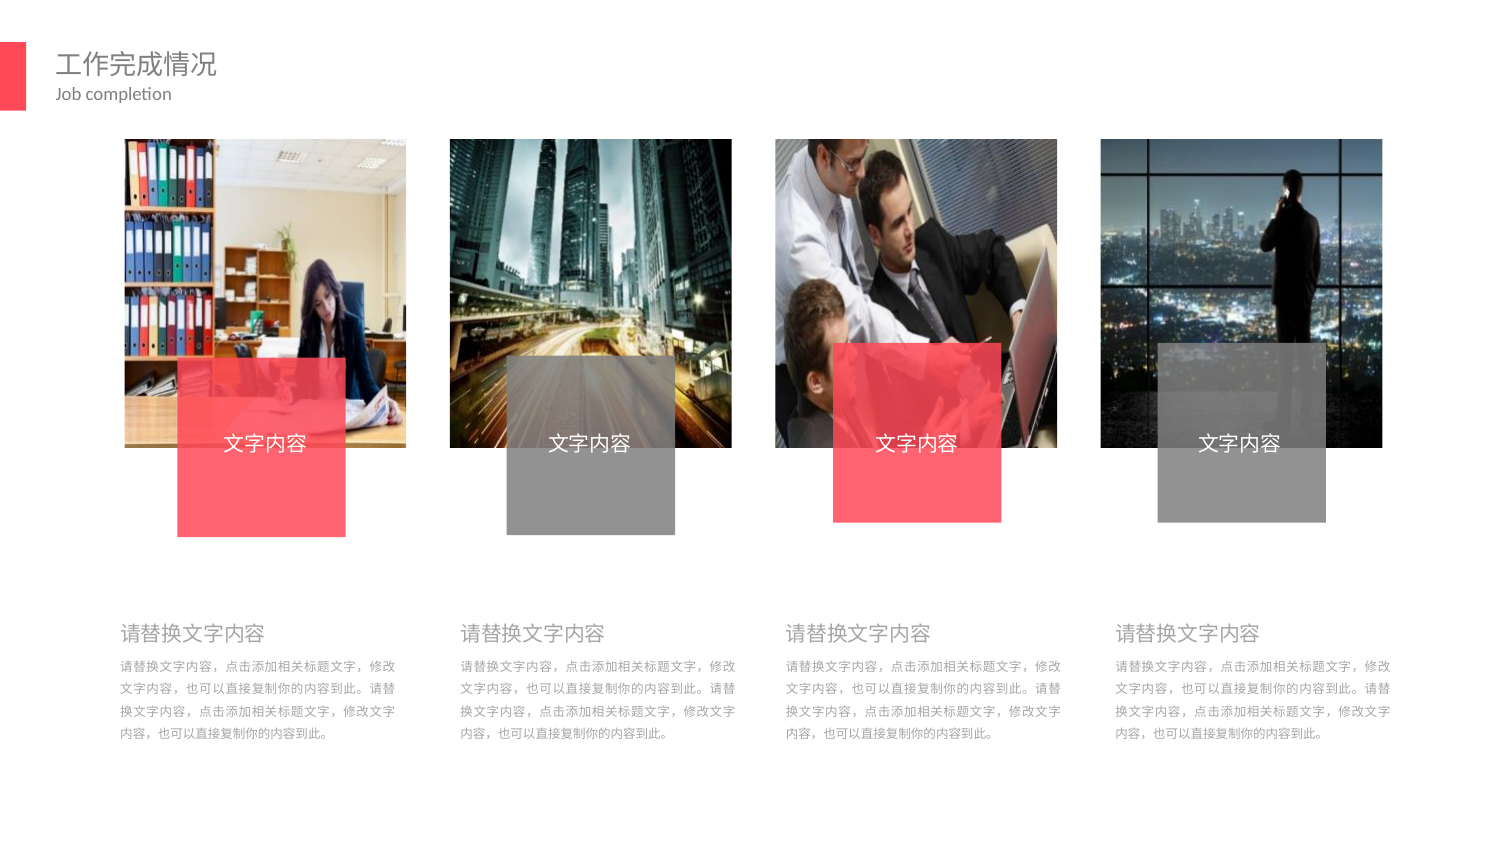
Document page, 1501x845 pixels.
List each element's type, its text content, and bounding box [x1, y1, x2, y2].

text_box [1100, 138, 1383, 448]
text_box 请替换文字内容 [1104, 615, 1359, 645]
text_box [177, 357, 346, 538]
text_box [1157, 342, 1326, 523]
text_box [124, 138, 407, 448]
text_box [833, 342, 1002, 523]
text_box 文字内容 [858, 424, 977, 467]
text_box 请替换文字内容，点击添加相关标题文字，修改文字内容，也可以直接复制你的内容到此。请替换文字内容，点击添加相关标题文字，修改文字内容，也可以直接复制你的内容到此。 [1104, 645, 1402, 750]
text_box 文字内容 [1180, 424, 1299, 467]
text_box [774, 138, 1058, 448]
text_box 请替换文字内容 [109, 615, 364, 645]
text_box [449, 138, 733, 448]
text_box 请替换文字内容，点击添加相关标题文字，修改文字内容，也可以直接复制你的内容到此。请替换文字内容，点击添加相关标题文字，修改文字内容，也可以直接复制你的内容到此。 [774, 645, 1072, 750]
text_box 请替换文字内容 [774, 615, 1029, 645]
text_box 文字内容 [530, 424, 649, 467]
text_box 请替换文字内容，点击添加相关标题文字，修改文字内容，也可以直接复制你的内容到此。请替换文字内容，点击添加相关标题文字，修改文字内容，也可以直接复制你的内容到此。 [449, 645, 747, 750]
text_box [506, 355, 676, 536]
text_box 文字内容 [206, 424, 325, 467]
text_box 请替换文字内容 [449, 615, 704, 645]
text_box 请替换文字内容，点击添加相关标题文字，修改文字内容，也可以直接复制你的内容到此。请替换文字内容，点击添加相关标题文字，修改文字内容，也可以直接复制你的内容到此。 [109, 645, 407, 750]
